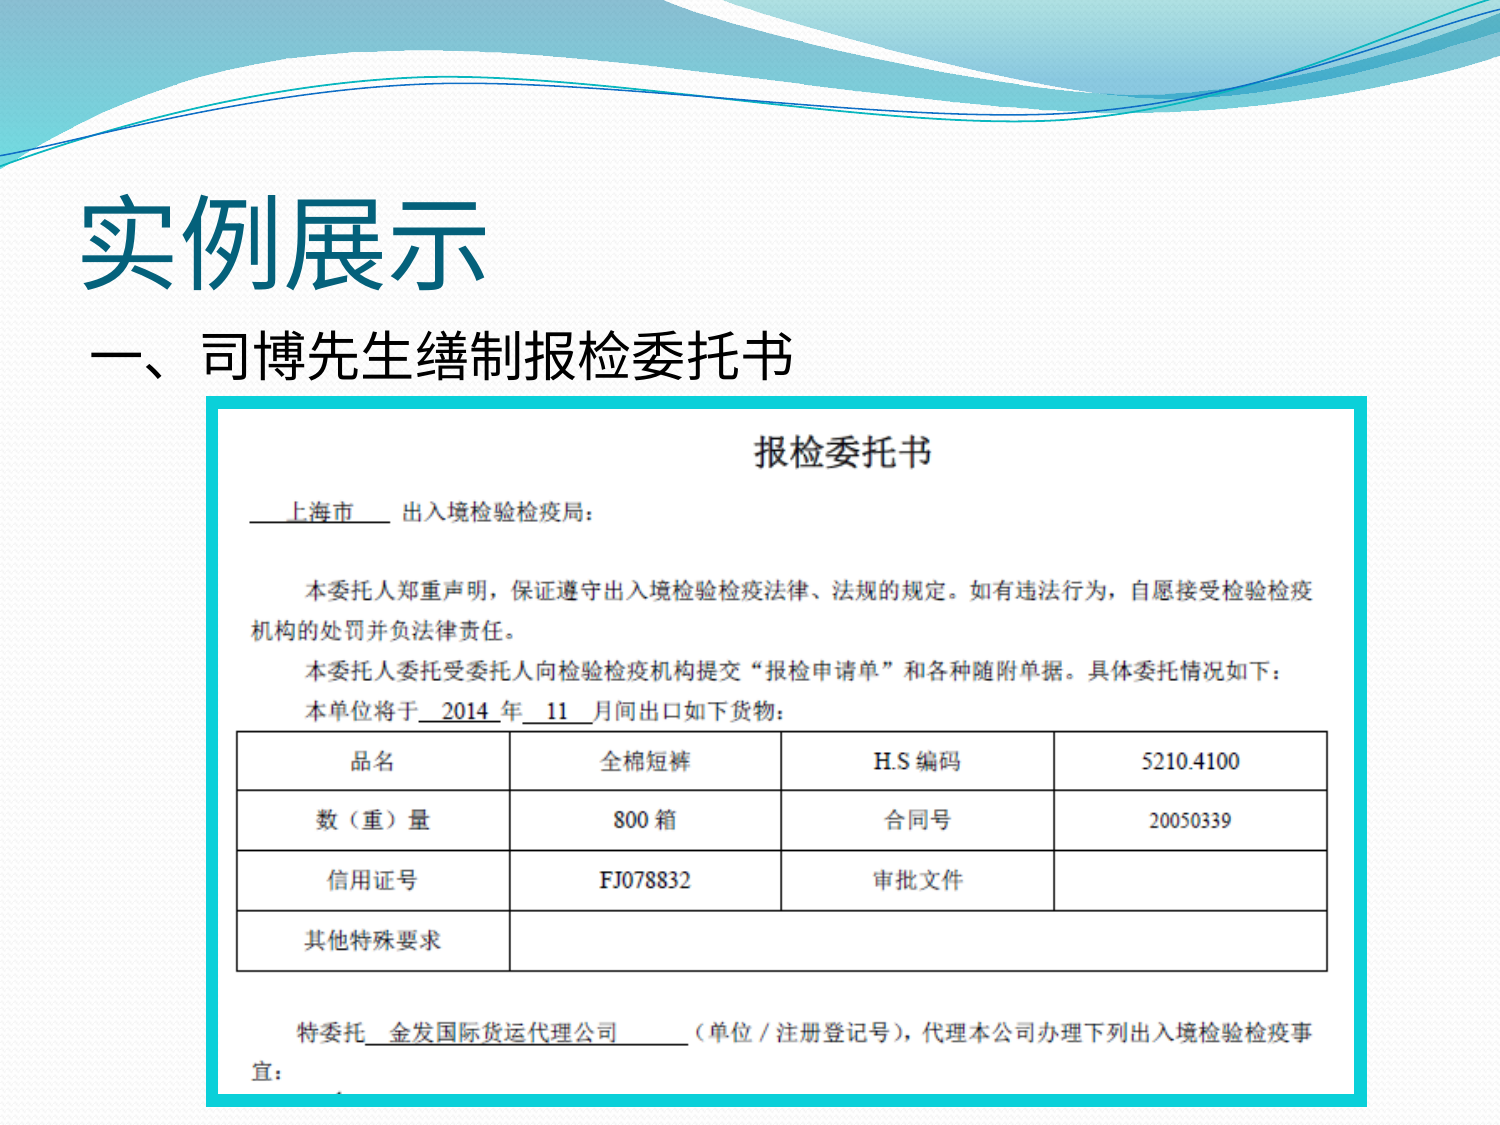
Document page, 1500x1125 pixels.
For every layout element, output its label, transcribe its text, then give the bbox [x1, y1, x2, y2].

list 一、司博先生缮制报检委托书 [75, 314, 916, 1043]
title 实例展示 [75, 115, 1425, 303]
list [218, 408, 1355, 1095]
